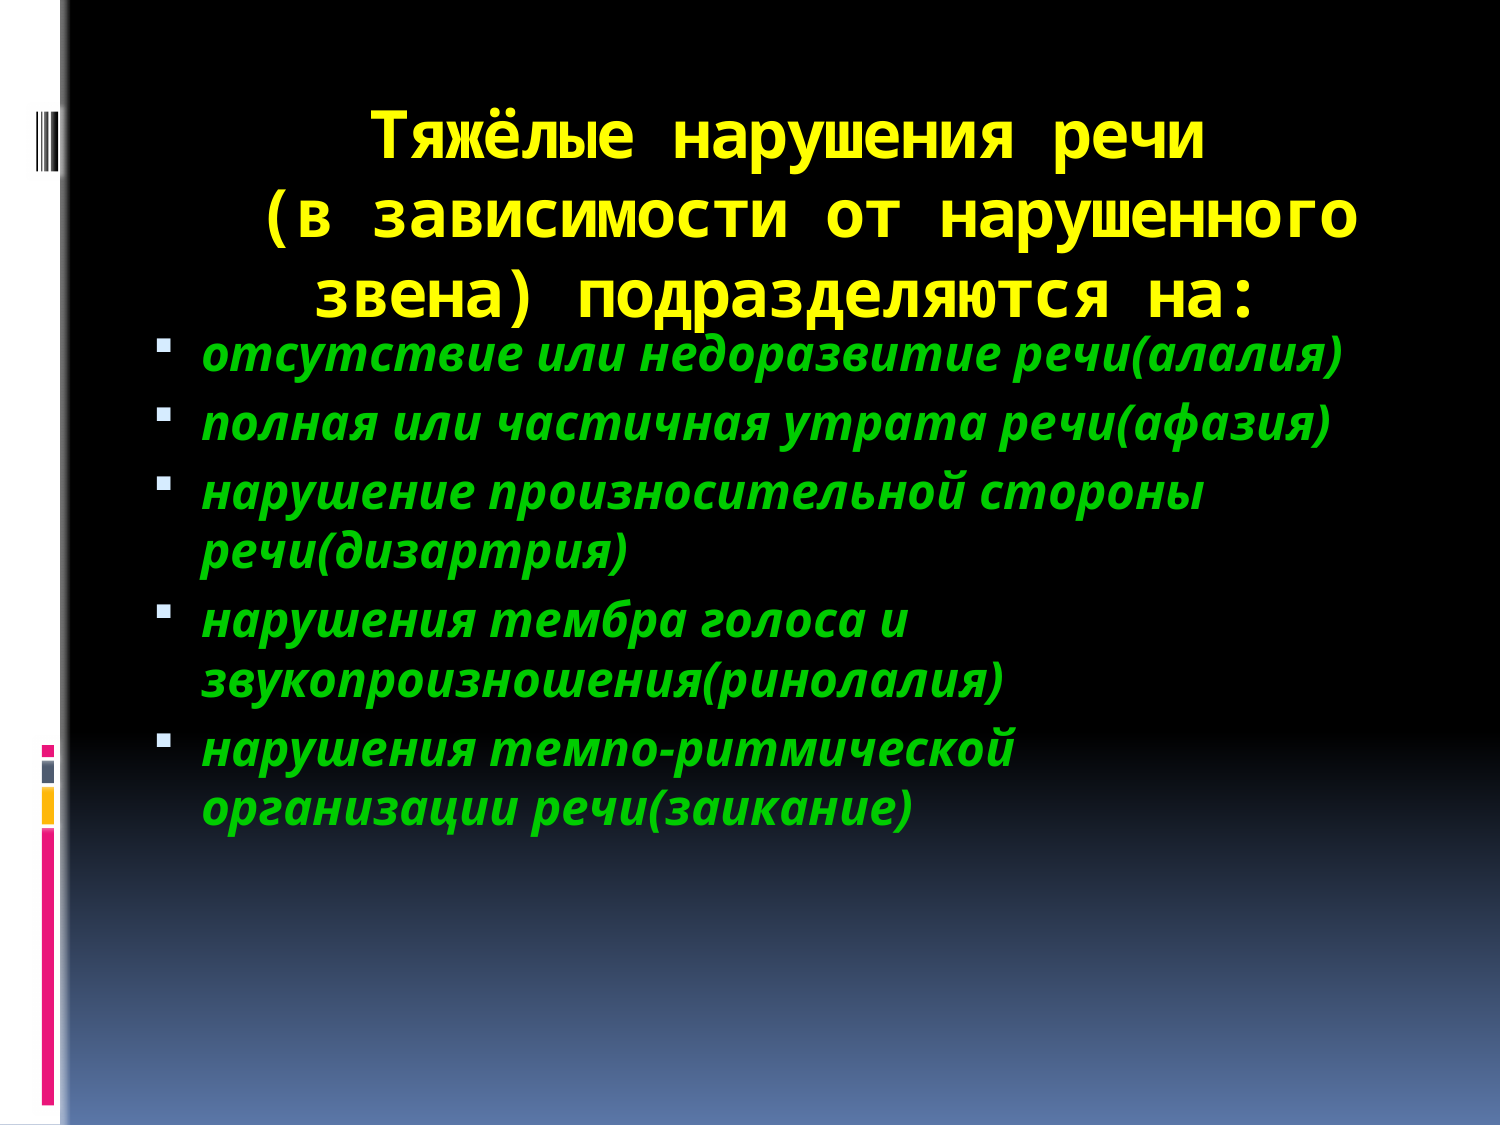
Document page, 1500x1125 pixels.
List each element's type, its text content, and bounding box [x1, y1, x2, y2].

list отсутствие или недоразвитие речи(алалия) полная или частичная утрата речи(афазия) нарушение произносительной стороны речи(дизартрия) нарушения тембра голоса и звукопроизношения(ринолалия) нарушения темпо-ритмической организации речи(заикание) [128, 137, 1360, 973]
title Тяжёлые нарушения речи (в зависимости от нарушенного звена) подразделяются на: [150, 83, 1425, 234]
